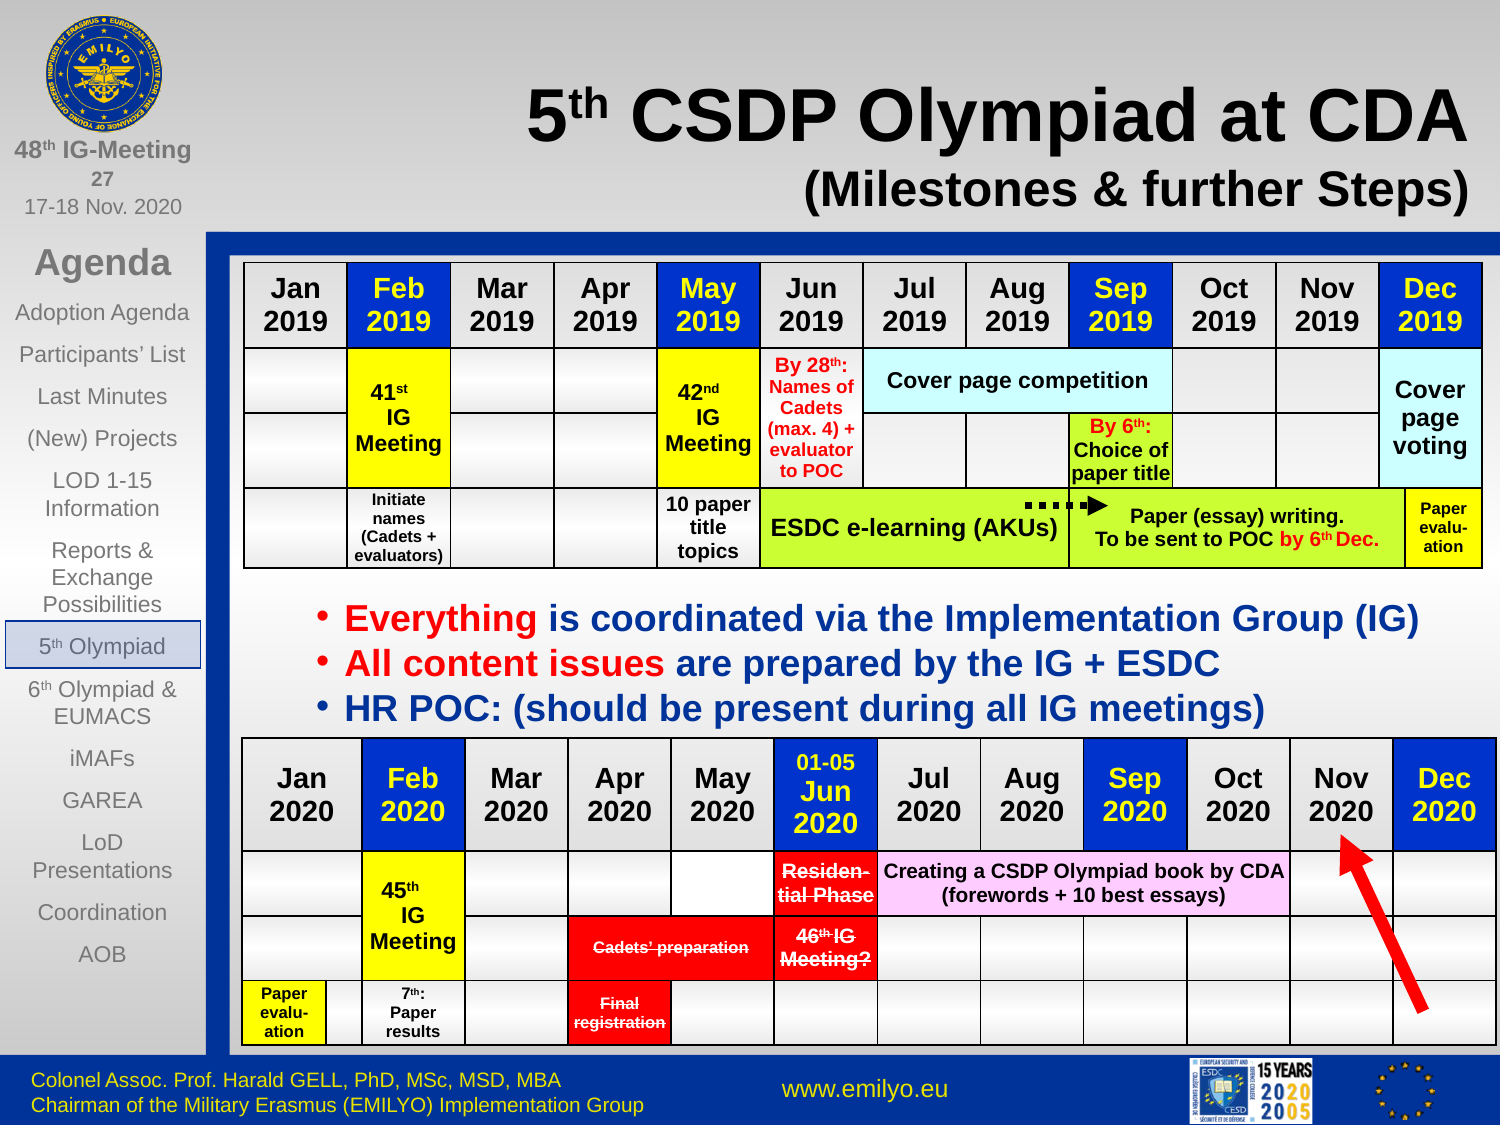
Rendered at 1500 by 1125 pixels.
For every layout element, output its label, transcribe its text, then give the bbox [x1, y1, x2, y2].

table_header Jan 2019 [245, 263, 346, 347]
table_header Nov 2020 [1291, 739, 1392, 850]
table_cell [1277, 414, 1378, 487]
table_header 01-05 Jun 2020 [775, 739, 877, 850]
table_cell [864, 414, 965, 487]
table_cell [981, 981, 1083, 1044]
table_cell 45th IG Meeting [363, 852, 464, 980]
table_cell ESDC e-learning (AKUs) [761, 489, 1068, 567]
table_cell Paper evalu-ation [243, 981, 325, 1044]
table_cell [1394, 981, 1495, 1044]
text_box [1340, 833, 1424, 1012]
table_cell [243, 852, 361, 915]
table_cell [555, 414, 656, 487]
table_header Jan 2020 [243, 739, 361, 850]
table_cell [466, 917, 567, 980]
table_cell Paper evalu-ation [1406, 489, 1481, 567]
table_cell [555, 349, 656, 412]
table_cell [1084, 917, 1186, 980]
table_header Aug 2019 [967, 263, 1068, 347]
table_cell [672, 981, 773, 1044]
table_header Jul 2020 [878, 739, 980, 850]
table_cell Cadets’ preparation [569, 917, 773, 980]
table_cell [1291, 981, 1392, 1044]
table_cell 42nd IG Meeting [658, 349, 759, 487]
table_header Mar 2019 [451, 263, 553, 347]
table_cell [1291, 852, 1335, 915]
table_cell Cover page competition [864, 349, 1172, 412]
table_cell [1291, 917, 1335, 980]
table_cell Initiate names (Cadets + evaluators) [348, 489, 450, 567]
picture [1189, 1058, 1313, 1124]
table_cell [451, 414, 553, 487]
table_cell [1427, 917, 1495, 980]
table_cell 41st IG Meeting [348, 349, 450, 487]
table_header Jul 2019 [864, 263, 965, 347]
table_cell Residen-tial Phase [775, 852, 877, 915]
table_cell Final registration [569, 981, 670, 1044]
table_header Dec 2020 [1394, 739, 1495, 850]
picture [1374, 1060, 1435, 1120]
table_header May 2019 [658, 263, 759, 347]
table_cell [245, 489, 346, 567]
text_box [5, 620, 201, 668]
table_cell [967, 414, 1068, 487]
table_header Sep 2020 [1084, 739, 1186, 850]
table_header Oct 2019 [1173, 263, 1275, 347]
table_header Apr 2020 [569, 739, 670, 850]
table_cell [1173, 349, 1275, 412]
table_cell [1188, 917, 1289, 980]
table_cell Paper (essay) writing. To be sent to POC by 6th Dec. [1070, 489, 1404, 567]
table_header Jun 2019 [761, 263, 862, 347]
table_cell [775, 981, 877, 1044]
table_cell 10 paper title topics [658, 489, 759, 567]
table_header Feb 2019 [348, 263, 450, 347]
table_header Feb 2020 [363, 739, 464, 850]
table_header Oct 2020 [1188, 739, 1289, 850]
table_cell [672, 852, 773, 915]
table_header Dec 2019 [1380, 263, 1481, 347]
table_cell [878, 981, 980, 1044]
table_header Aug 2020 [981, 739, 1083, 850]
table_cell Cover page voting [1380, 349, 1481, 487]
table_cell [466, 852, 567, 915]
table_cell [878, 917, 980, 980]
table_header Sep 2019 [1070, 263, 1172, 347]
table_cell [327, 981, 361, 1044]
table_cell [451, 349, 553, 412]
table_cell [555, 489, 656, 567]
table_header May 2020 [672, 739, 773, 850]
table_cell [1277, 349, 1378, 412]
picture [45, 14, 163, 133]
title 5th CSDP Olympiad at CDA (Milestones & further Steps) [207, 28, 1471, 217]
table_cell [1188, 981, 1289, 1044]
table_cell 7th: Paper results [363, 981, 464, 1044]
table_cell [1084, 981, 1186, 1044]
table_cell By 6th: Choice of paper title [1070, 414, 1172, 487]
table_cell [1173, 414, 1275, 487]
table_cell [466, 981, 567, 1044]
table_header Mar 2020 [466, 739, 567, 850]
table_cell [245, 414, 346, 487]
text_box Everything is coordinated via the Implementation Group (IG) All content issues are prepared by the IG + ESDC HR POC: (should be present during all IG meetings) [301, 586, 1436, 736]
table_cell [1427, 852, 1495, 915]
table_cell [243, 917, 361, 980]
table_cell [981, 917, 1083, 980]
table_header Nov 2019 [1277, 263, 1378, 347]
table_cell By 28th: Names of Cadets (max. 4) + evaluator to POC [761, 349, 862, 487]
table_cell Creating a CSDP Olympiad book by CDA (forewords + 10 best essays) [878, 852, 1289, 915]
table_cell 46th IG Meeting? [775, 917, 877, 980]
table_cell [569, 852, 670, 915]
table_header Apr 2019 [555, 263, 656, 347]
table_cell [451, 489, 553, 567]
table_cell [245, 349, 346, 412]
